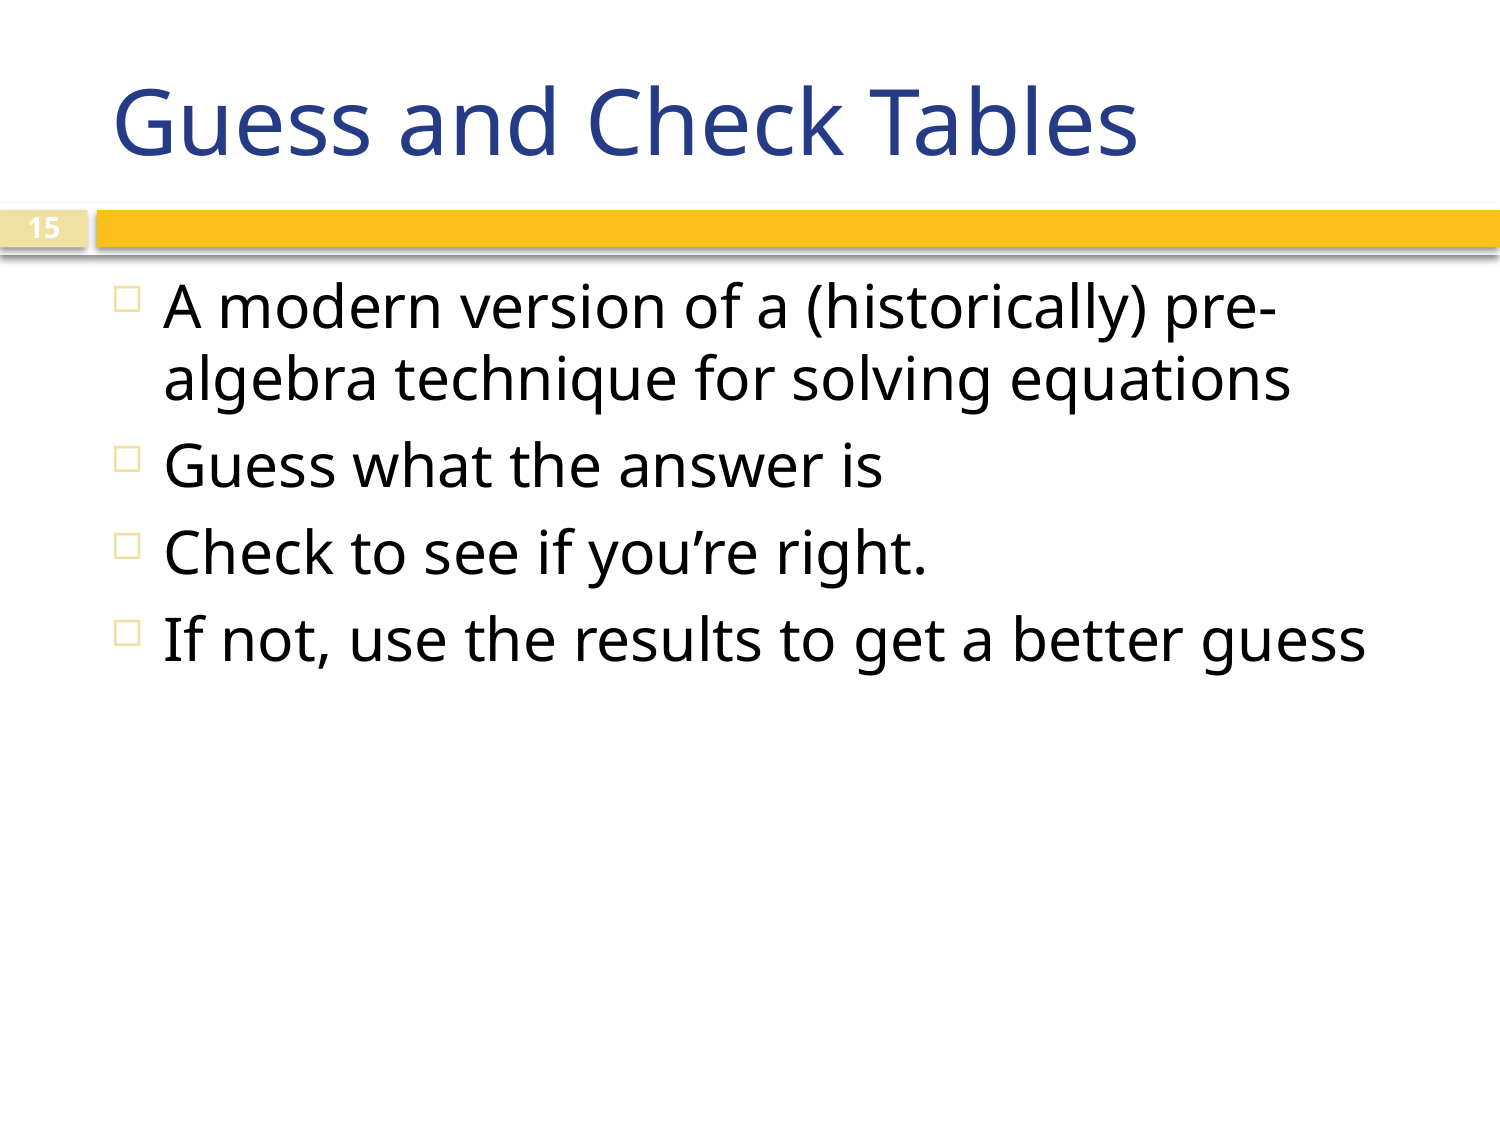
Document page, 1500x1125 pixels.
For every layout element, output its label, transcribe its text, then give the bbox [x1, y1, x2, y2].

title Guess and Check Tables [100, 37, 1438, 200]
list A modern version of a (historically) pre-algebra technique for solving equations Guess what the answer is Check to see if you’re right. If not, use the results to get a better guess [100, 262, 1438, 1000]
slide_number 15 [0, 208, 88, 249]
